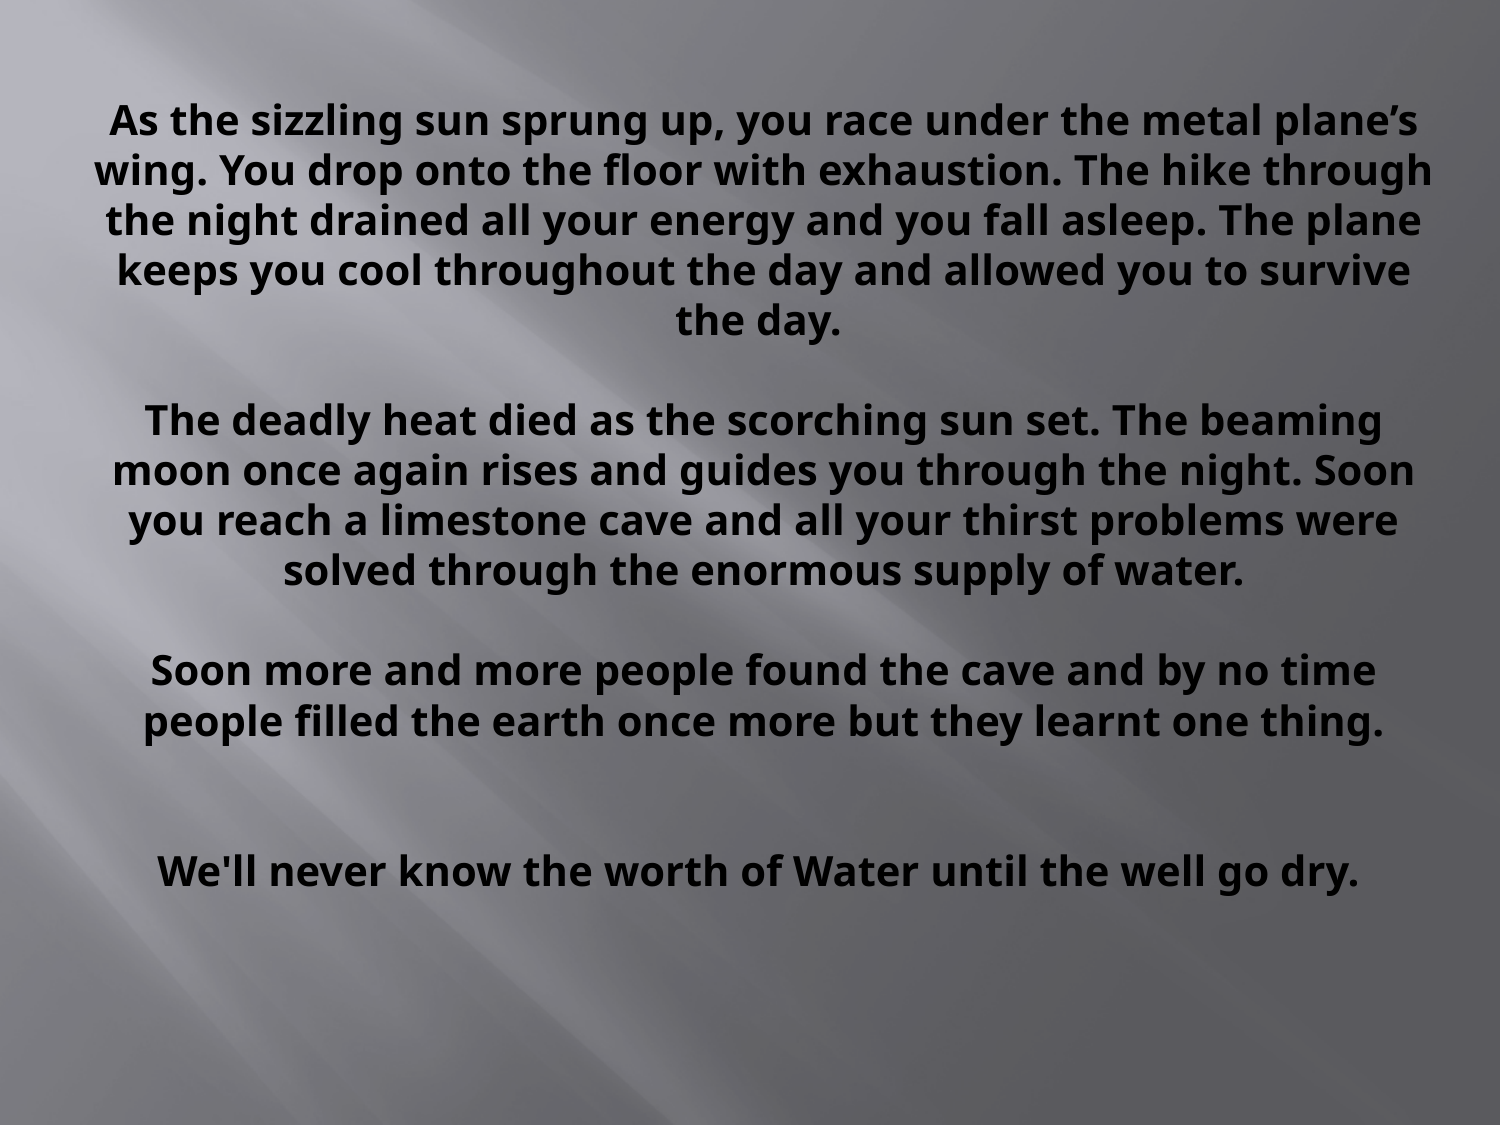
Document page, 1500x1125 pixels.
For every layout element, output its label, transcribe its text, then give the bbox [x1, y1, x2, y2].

title As the sizzling sun sprung up, you race under the metal plane’s wing. You drop onto the floor with exhaustion. The hike through the night drained all your energy and you fall asleep. The plane keeps you cool throughout the day and allowed you to survive the day. The deadly heat died as the scorching sun set. The beaming moon once again rises and guides you through the night. Soon you reach a limestone cave and all your thirst problems were solved through the enormous supply of water. Soon more and more people found the cave and by no time people filled the earth once more but they learnt one thing. We'll never know the worth of Water until the well go dry. [75, 45, 1454, 1043]
